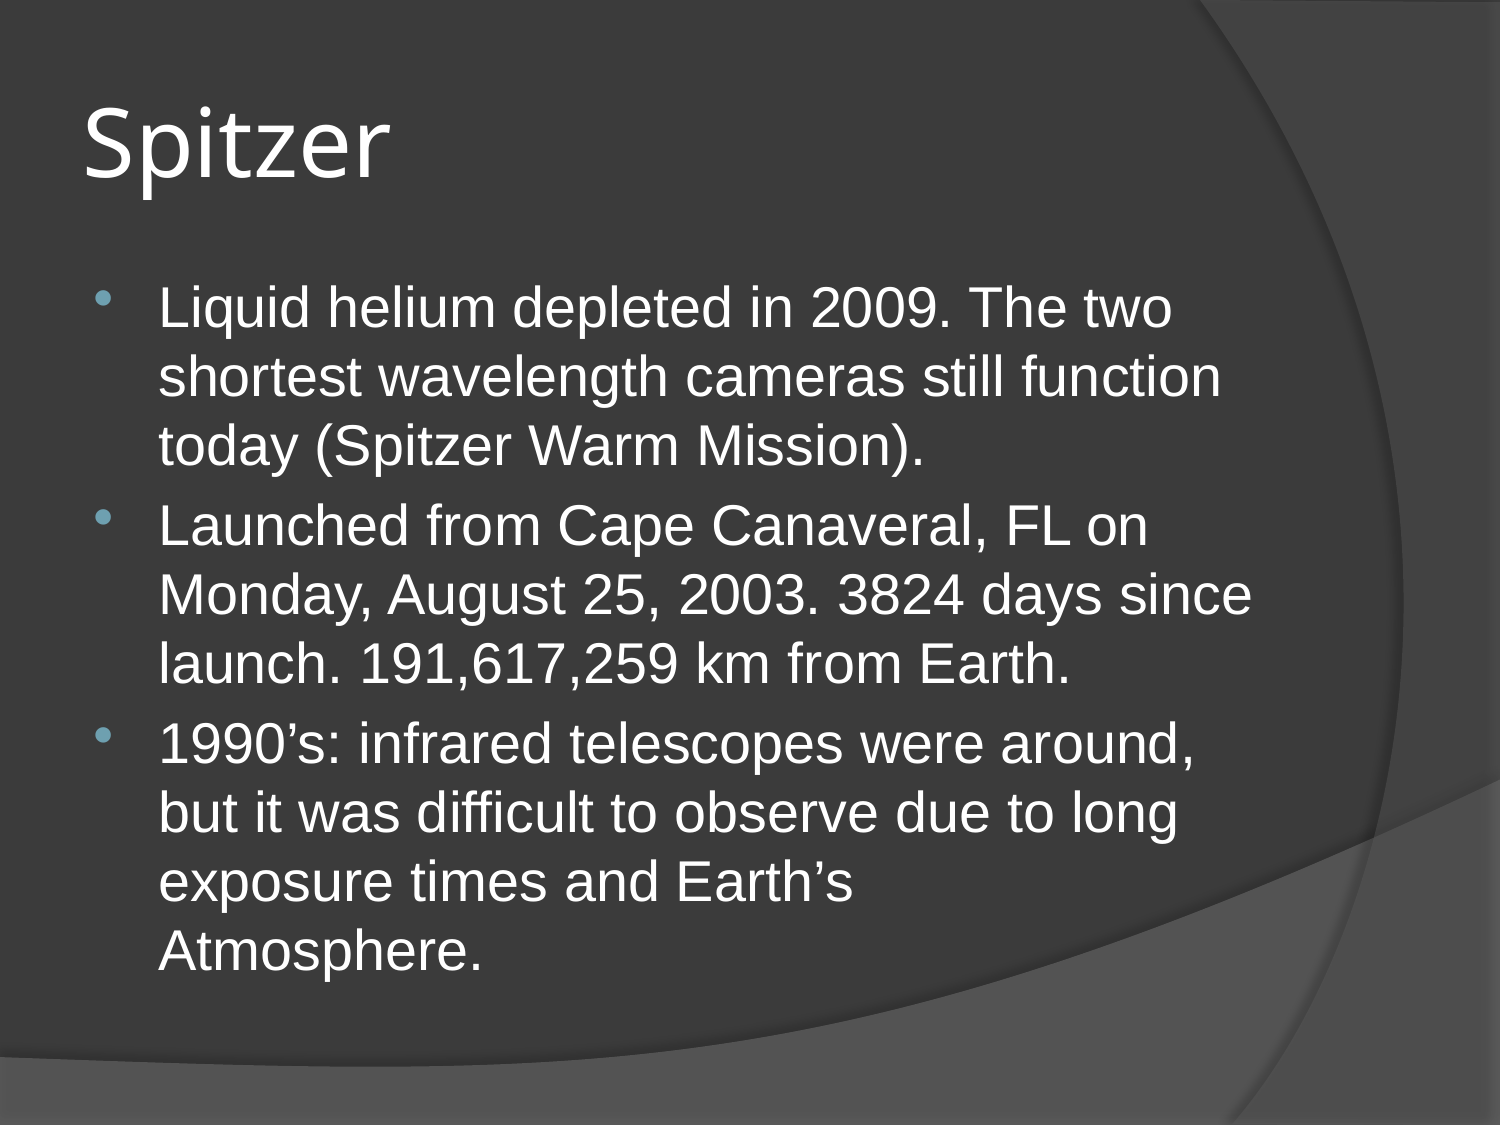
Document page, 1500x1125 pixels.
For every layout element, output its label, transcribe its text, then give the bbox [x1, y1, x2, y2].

title Spitzer [75, 45, 1300, 233]
list Liquid helium depleted in 2009. The two shortest wavelength cameras still function today (Spitzer Warm Mission). Launched from Cape Canaveral, FL on Monday, August 25, 2003. 3824 days since launch. 191,617,259 km from Earth. 1990’s: infrared telescopes were around, but it was difficult to observe due to long exposure times and Earth’s Atmosphere. [75, 262, 1300, 1005]
